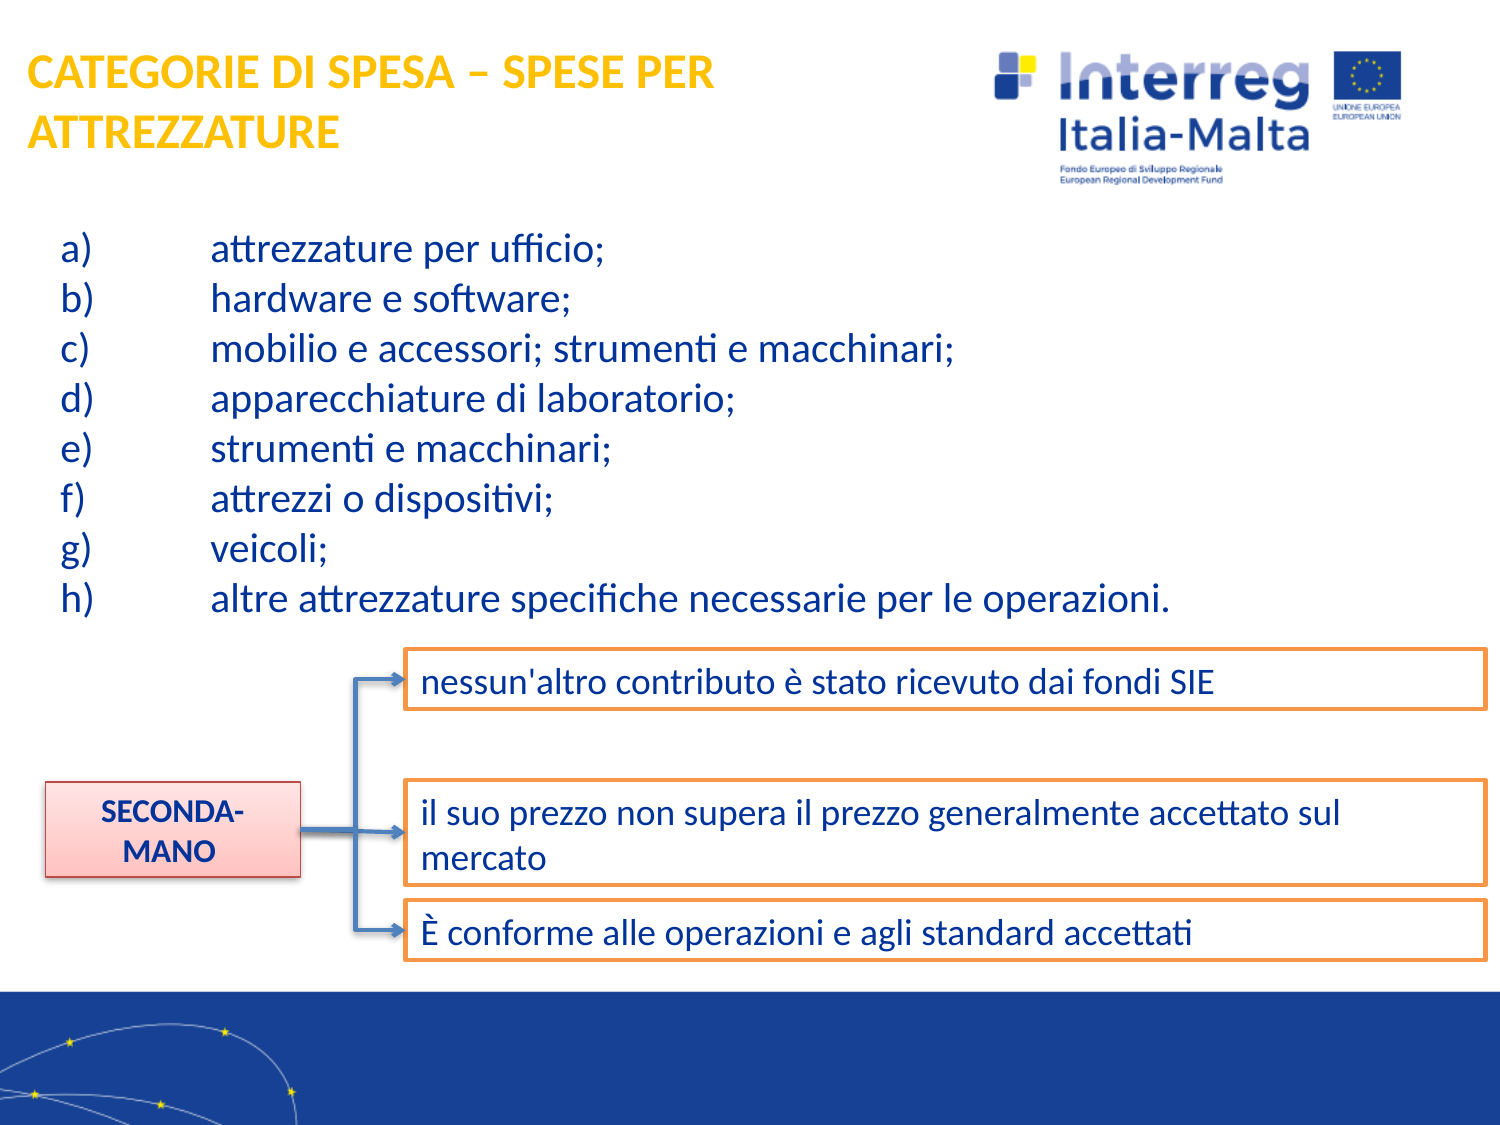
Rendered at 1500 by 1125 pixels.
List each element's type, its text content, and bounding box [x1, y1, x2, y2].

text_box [300, 829, 406, 932]
text_box il suo prezzo non supera il prezzo generalmente accettato sul mercato [411, 778, 1488, 887]
text_box CATEGORIE DI SPESA – SPESE PER ATTREZZATURE [1, 30, 951, 166]
text_box È conforme alle operazioni e agli standard accettati [403, 898, 1488, 962]
text_box a) attrezzature per ufficio; b) hardware e software; c) mobilio e accessori; strumenti e macchinari; d) apparecchiature di laboratorio; e) strumenti e macchinari; f) attrezzi o dispositivi; g) veicoli; h) altre attrezzature specifiche necessarie per le operazioni. [45, 213, 1362, 629]
text_box nessun'altro contributo è stato ricevuto dai fondi SIE [403, 647, 1488, 711]
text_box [300, 679, 406, 828]
text_box SECONDA-MANO [45, 781, 295, 878]
